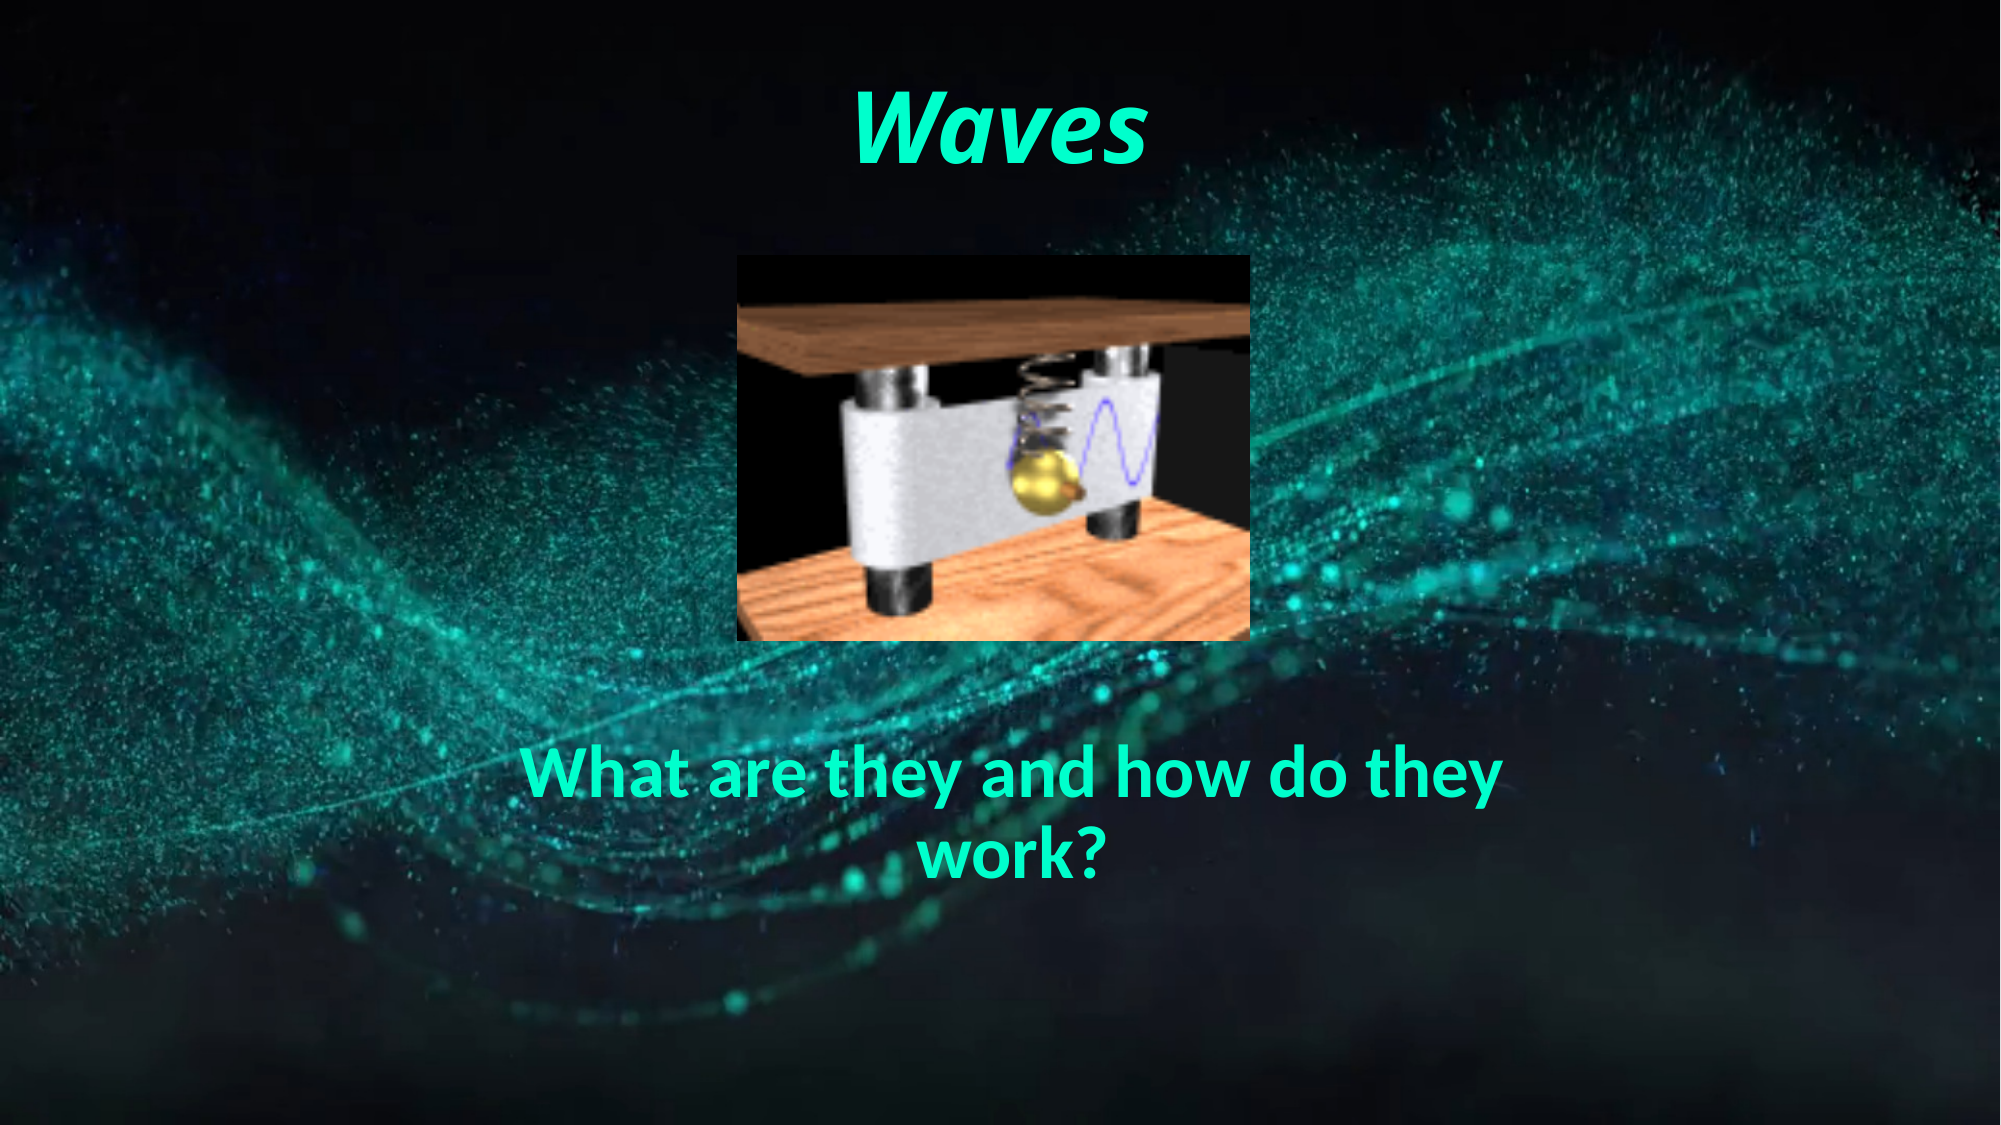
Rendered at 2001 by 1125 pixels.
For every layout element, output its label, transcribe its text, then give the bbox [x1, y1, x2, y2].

subtitle What are they and how do they work? [487, 725, 1538, 1013]
title Waves [362, 37, 1638, 225]
picture [0, 0, 2001, 1125]
